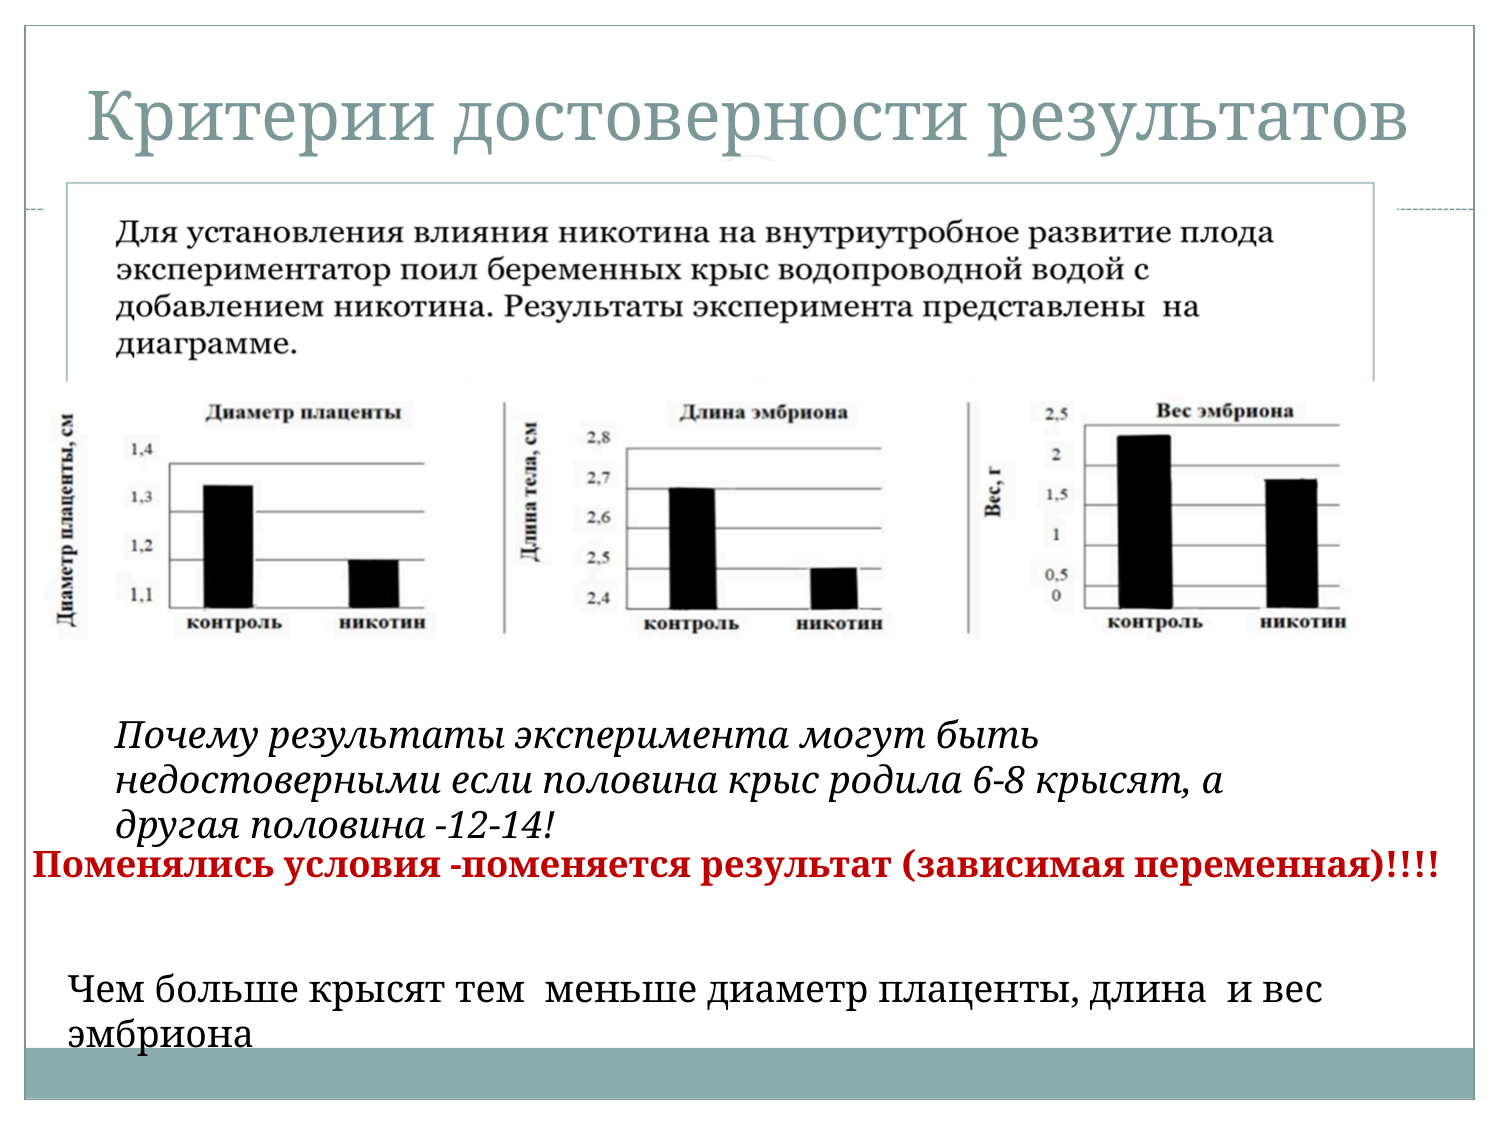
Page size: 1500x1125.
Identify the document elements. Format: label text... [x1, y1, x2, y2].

text_box Чем больше крысят тем меньше диаметр плаценты, длина и вес эмбриона [52, 957, 1447, 1063]
picture [44, 161, 1397, 645]
text_box Поменялись условия -поменяется результат (зависимая переменная)!!!! [17, 834, 1500, 893]
text_box Почему результаты эксперимента могут быть недостоверными если половина крыс родила 6-8 крысят, а другая половина -12-14! [100, 704, 1365, 834]
title Критерии достоверности результатов [49, 37, 1450, 162]
